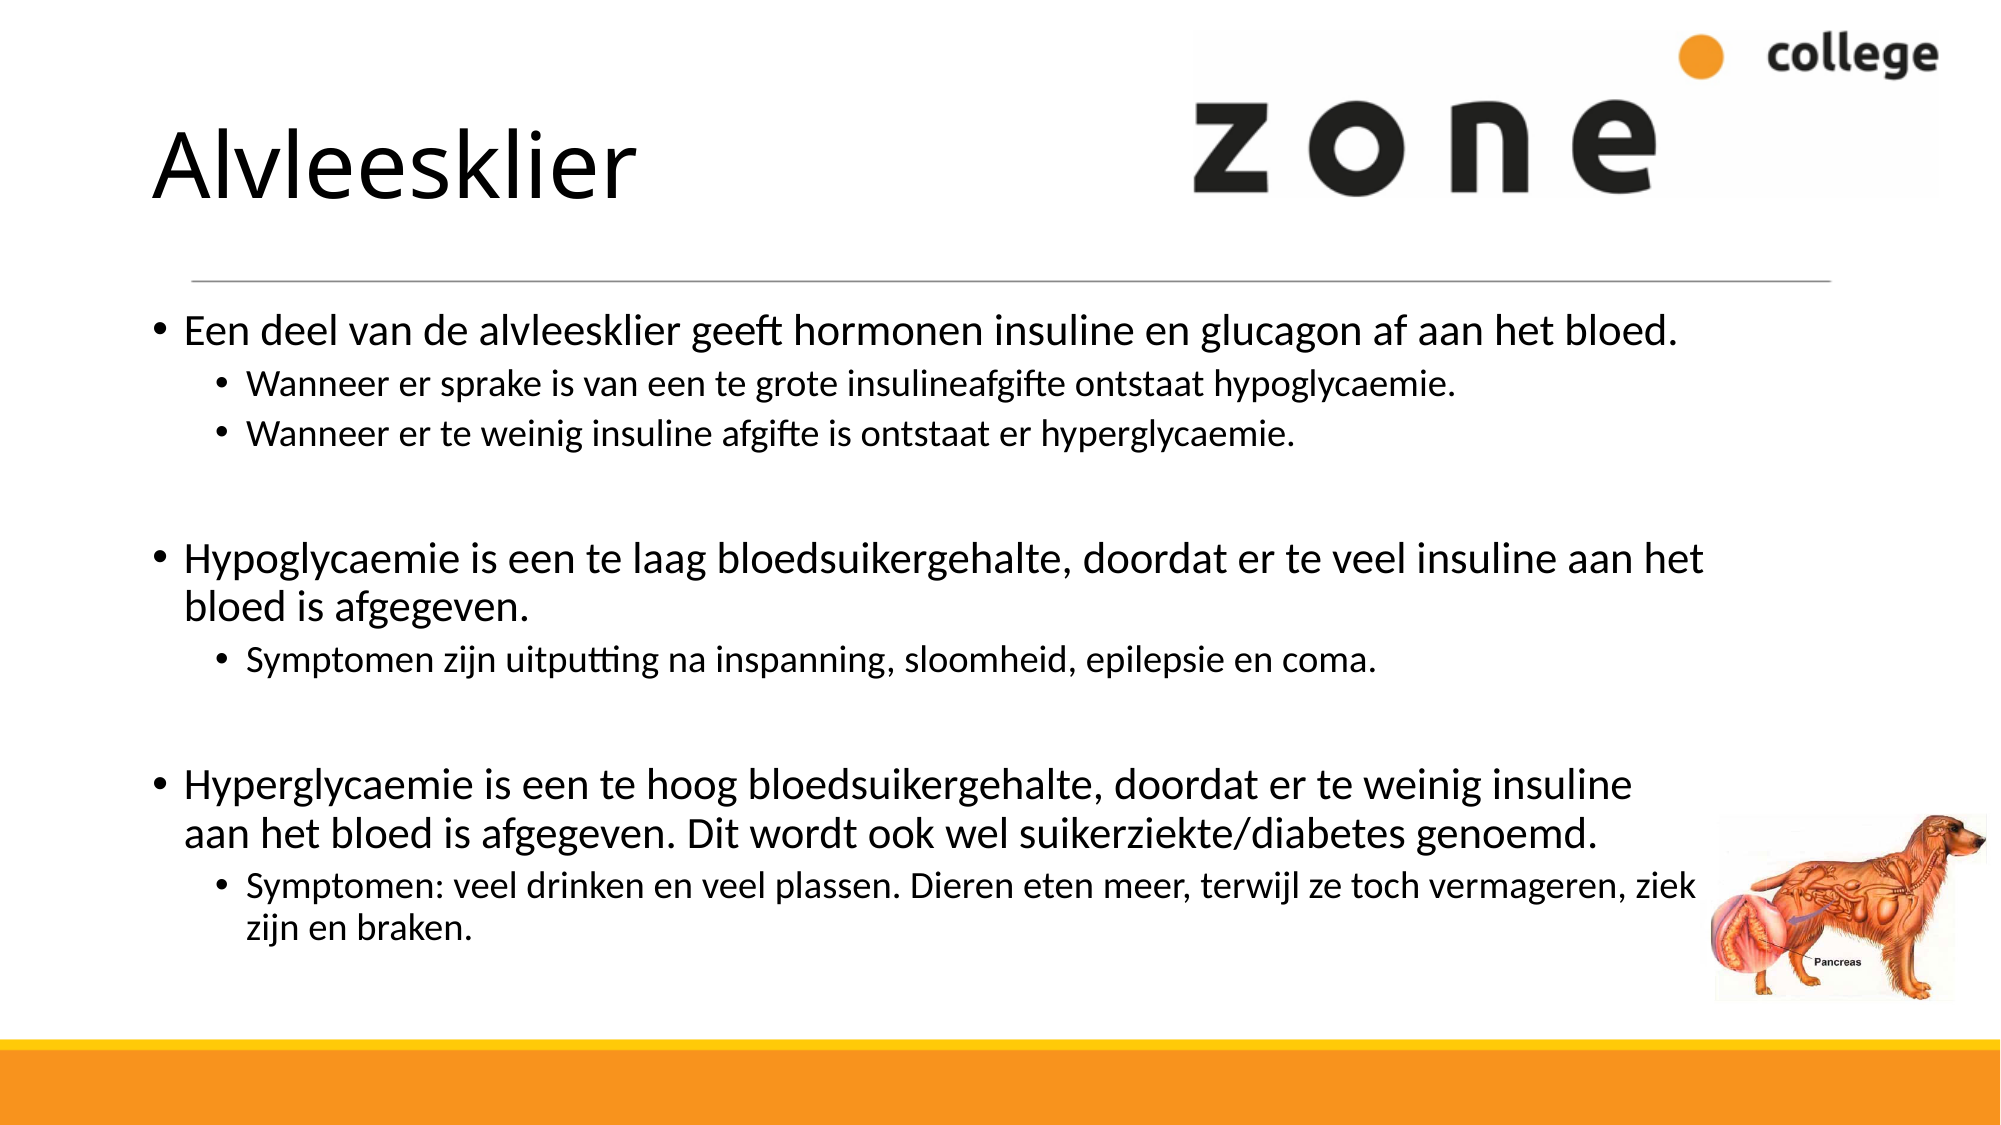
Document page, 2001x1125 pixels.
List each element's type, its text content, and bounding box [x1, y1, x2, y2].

title Alvleesklier [137, 59, 1863, 278]
picture [0, 0, 2001, 1125]
list Een deel van de alvleesklier geeft hormonen insuline en glucagon af aan het bloed. Wanneer er sprake is van een te grote insulineafgifte ontstaat hypoglycaemie. Wanneer er te weinig insuline afgifte is ontstaat er hyperglycaemie. Hypoglycaemie is een te laag bloedsuikergehalte, doordat er te veel insuline aan het bloed is afgegeven. Symptomen zijn uitputting na inspanning, sloomheid, epilepsie en coma. Hyperglycaemie is een te hoog bloedsuikergehalte, doordat er te weinig insuline aan het bloed is afgegeven. Dit wordt ook wel suikerziekte/diabetes genoemd. Symptomen: veel drinken en veel plassen. Dieren eten meer, terwijl ze toch vermageren, ziek zijn en braken. [137, 299, 1725, 1014]
